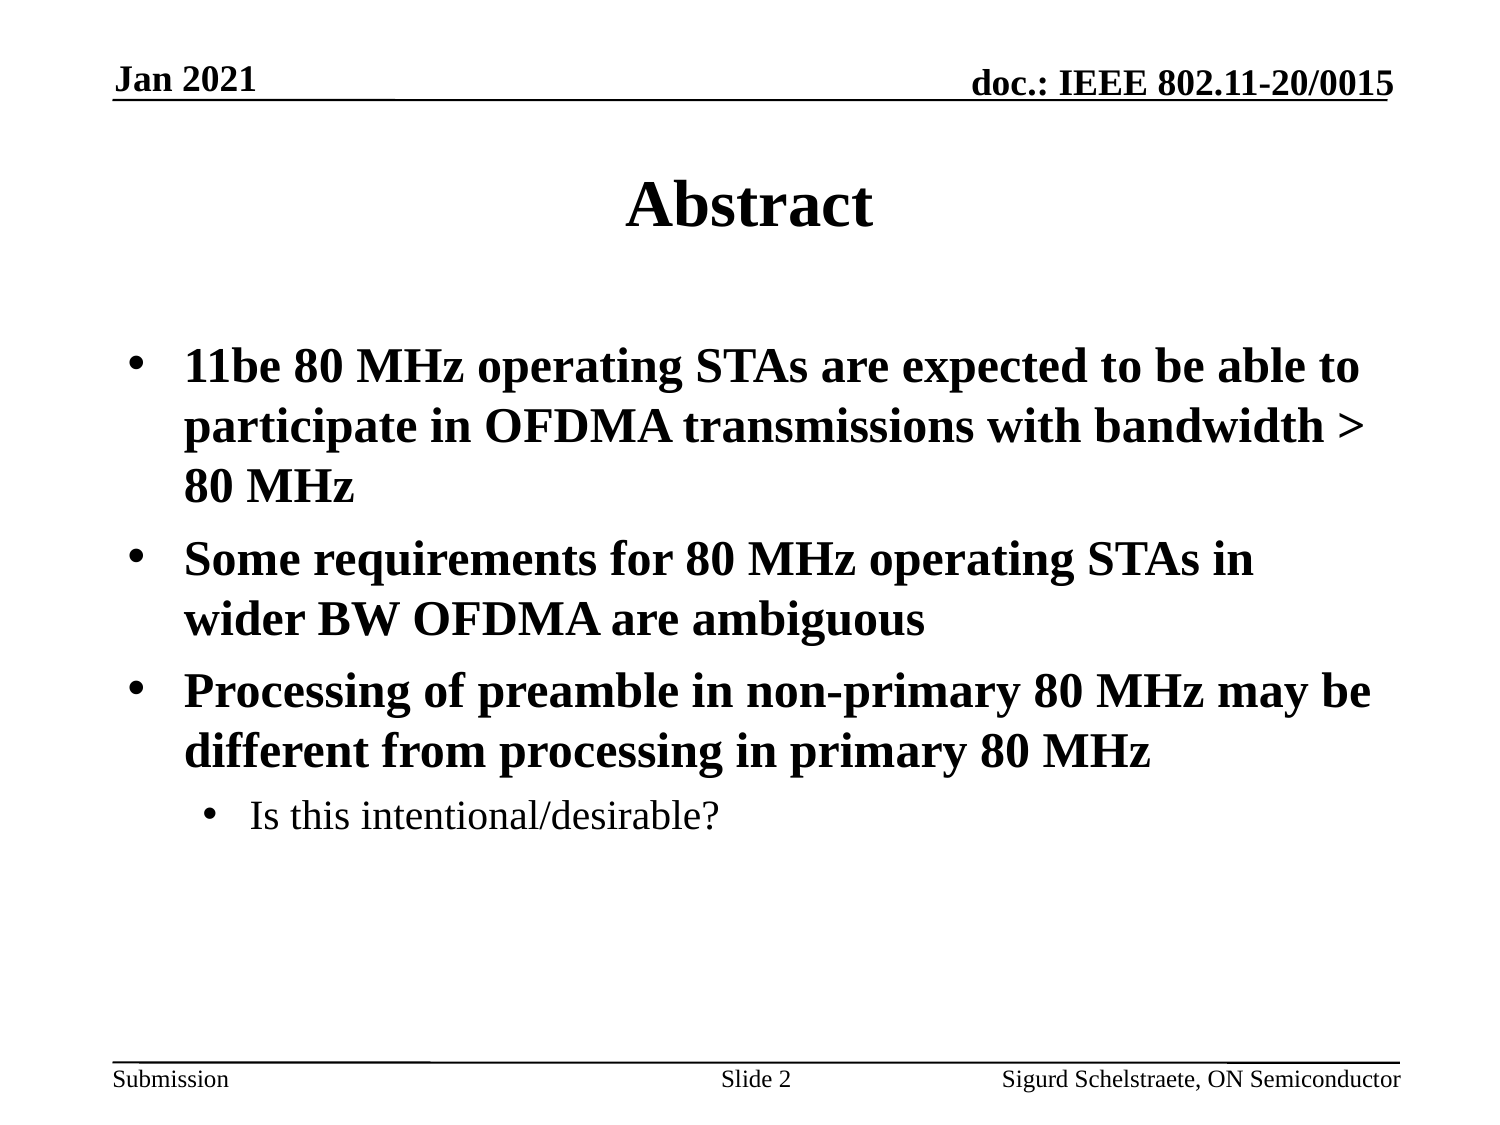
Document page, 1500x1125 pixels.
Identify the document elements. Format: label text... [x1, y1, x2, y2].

footer Sigurd Schelstraete, ON Semiconductor [902, 1061, 1402, 1093]
title Abstract [112, 112, 1388, 288]
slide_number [114, 54, 423, 100]
slide_number Slide 2 [712, 1061, 800, 1123]
list 11be 80 MHz operating STAs are expected to be able to participate in OFDMA transmissions with bandwidth > 80 MHz Some requirements for 80 MHz operating STAs in wider BW OFDMA are ambiguous Processing of preamble in non-primary 80 MHz may be different from processing in primary 80 MHz Is this intentional/desirable? [112, 324, 1388, 1000]
